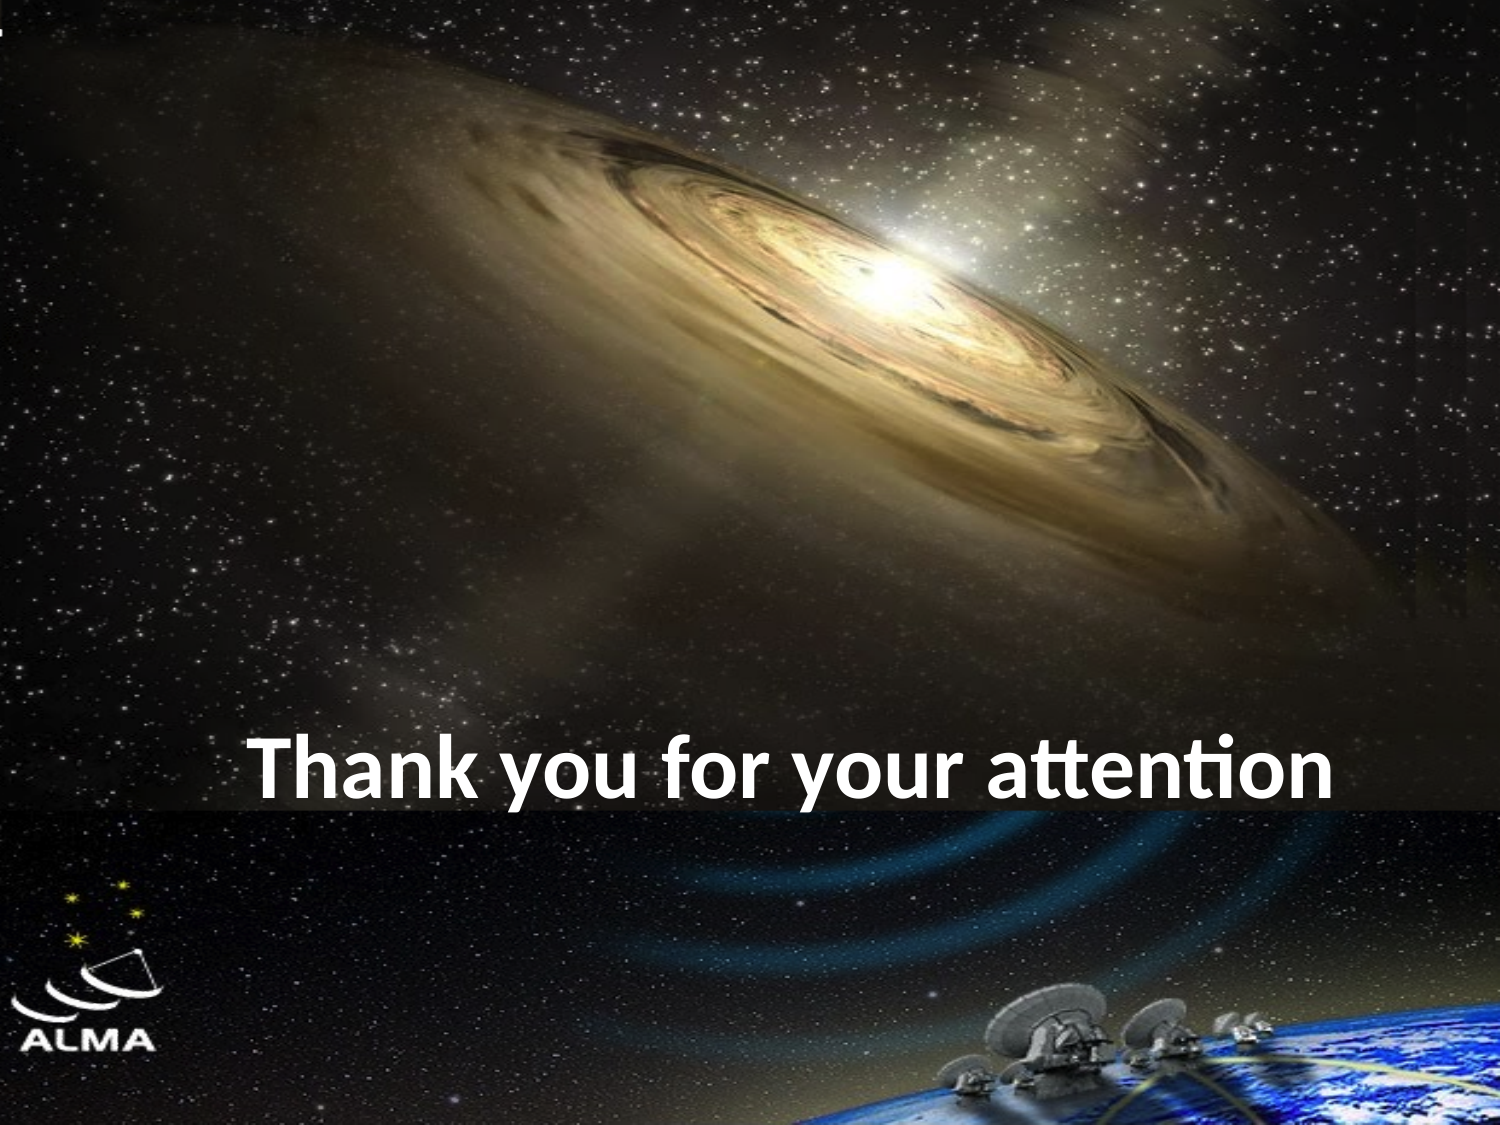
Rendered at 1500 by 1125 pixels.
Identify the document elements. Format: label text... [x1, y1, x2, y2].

picture [0, 0, 1500, 1125]
text_box Thank you for your attention [231, 699, 1352, 825]
